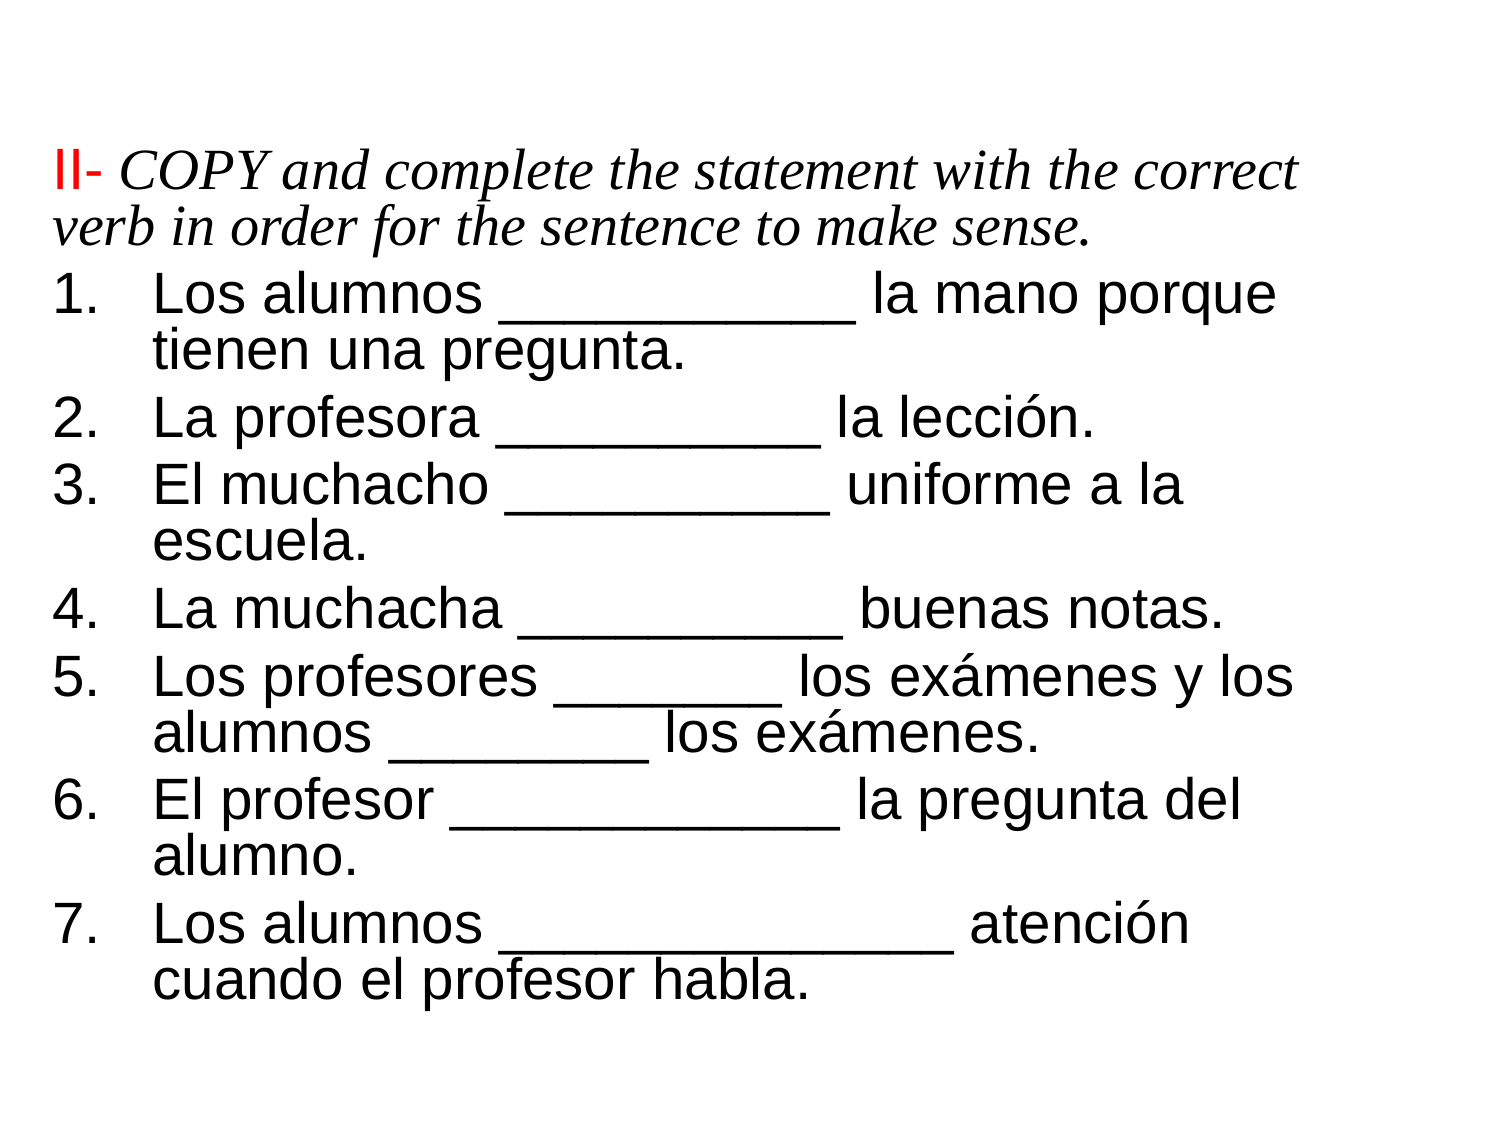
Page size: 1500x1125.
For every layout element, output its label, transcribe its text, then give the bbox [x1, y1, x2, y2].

list II- COPY and complete the statement with the correct verb in order for the sentence to make sense. Los alumnos ___________ la mano porque tienen una pregunta. La profesora __________ la lección. El muchacho __________ uniforme a la escuela. La muchacha __________ buenas notas. Los profesores _______ los exámenes y los alumnos ________ los exámenes. El profesor ____________ la pregunta del alumno. Los alumnos ______________ atención cuando el profesor habla. [37, 137, 1388, 1100]
